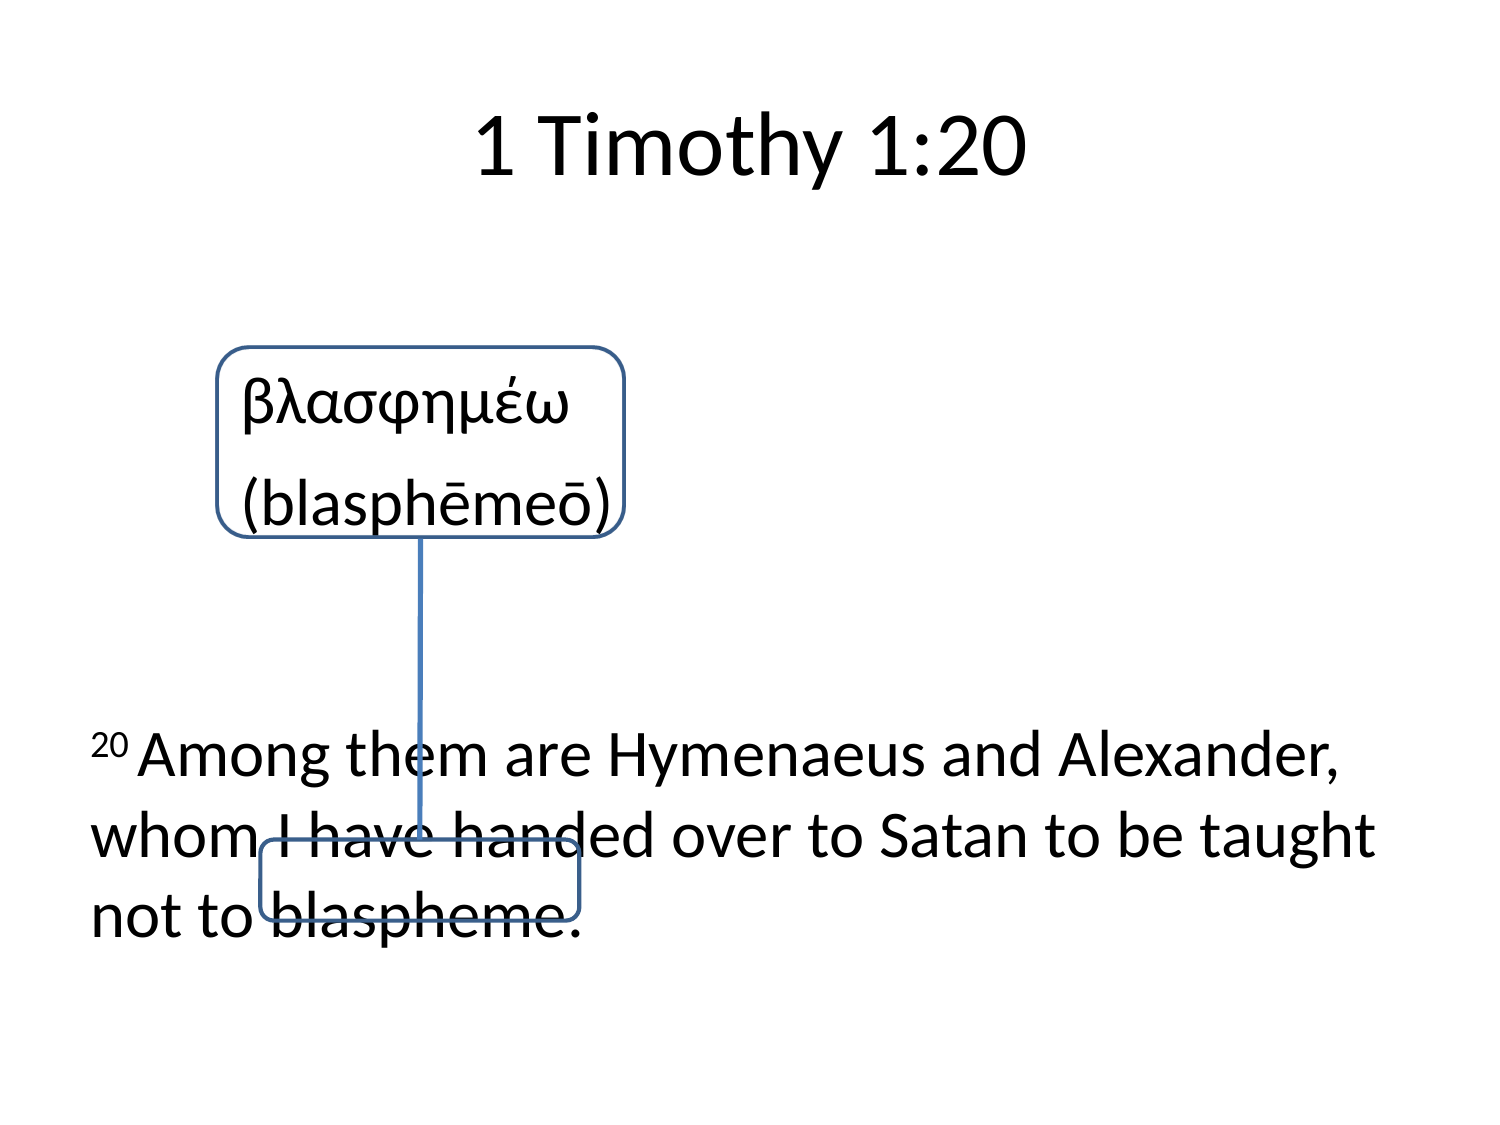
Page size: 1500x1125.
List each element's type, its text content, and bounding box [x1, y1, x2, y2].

title 1 Timothy 1:20 [75, 45, 1425, 233]
picture [215, 345, 626, 539]
list βλασφημέω (blasphēmeō) 20 Among them are Hymenaeus and Alexander, whom I have handed over to Satan to be taught not to blaspheme. [75, 262, 1425, 1005]
text_box [258, 837, 582, 923]
